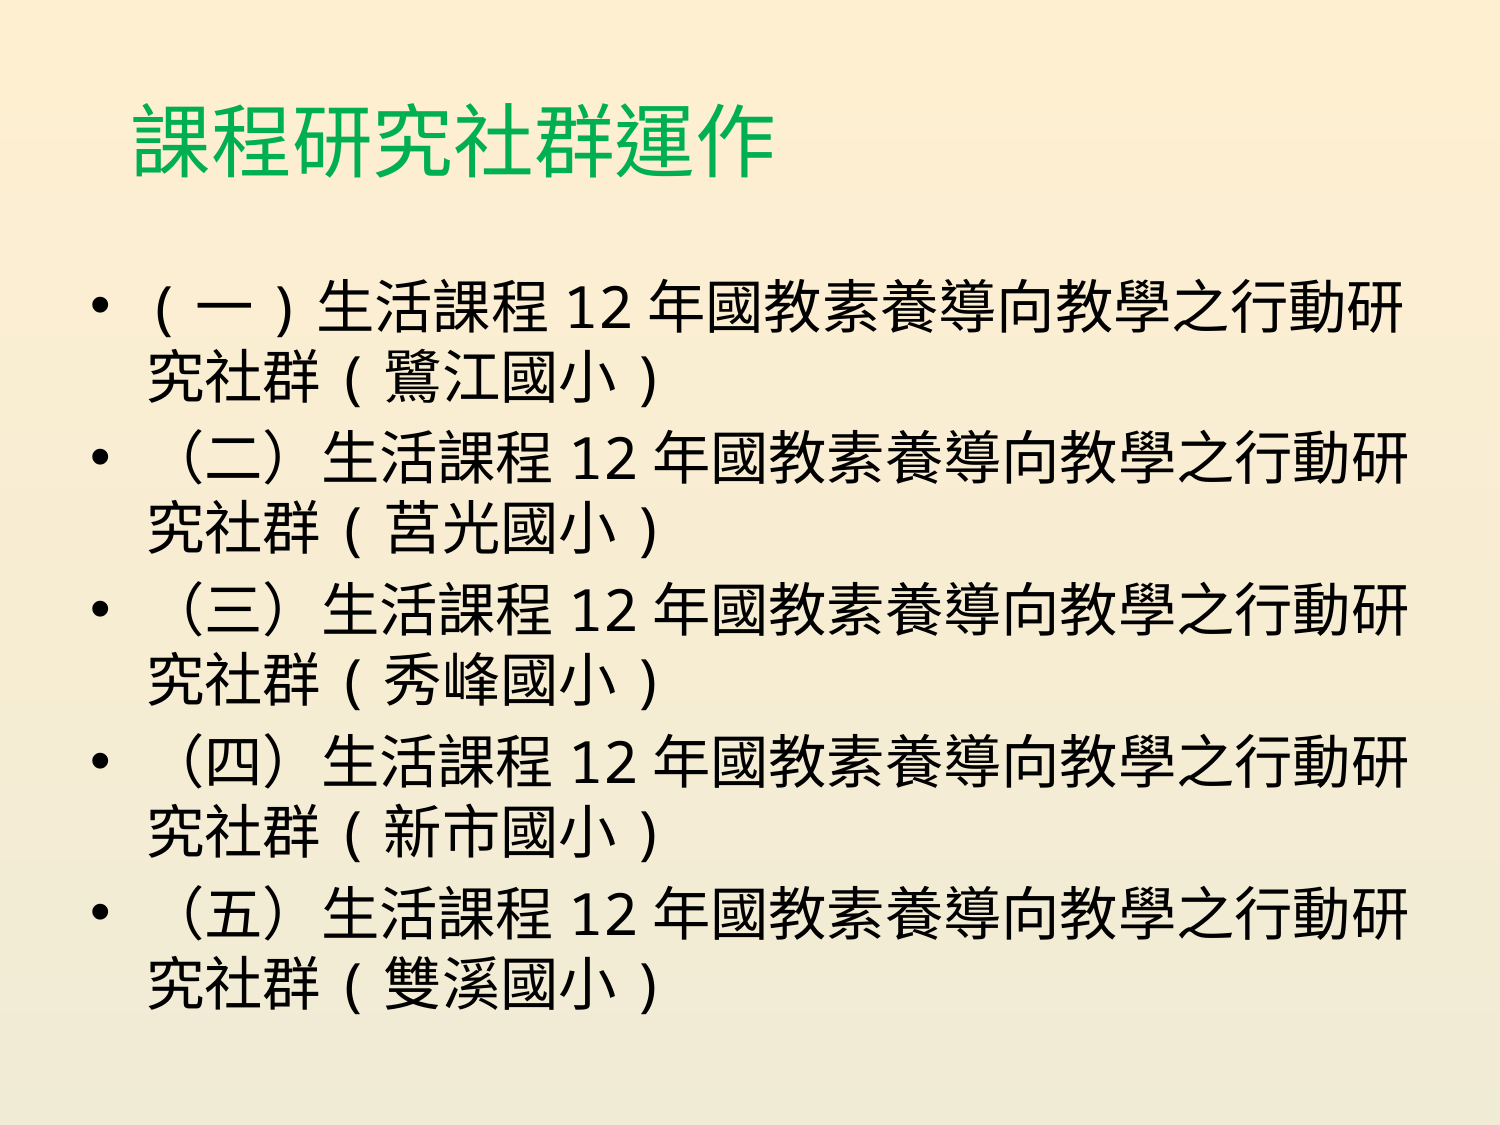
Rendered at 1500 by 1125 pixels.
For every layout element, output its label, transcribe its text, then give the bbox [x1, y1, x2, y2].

title 課程研究社群運作 [75, 45, 833, 233]
list (一)生活課程12年國教素養導向教學之行動研究社群(鷺江國小) （二）生活課程12年國教素養導向教學之行動研究社群(莒光國小) （三）生活課程12年國教素養導向教學之行動研究社群(秀峰國小) （四）生活課程12年國教素養導向教學之行動研究社群(新市國小) （五）生活課程12年國教素養導向教學之行動研究社群(雙溪國小) [75, 262, 1425, 1005]
